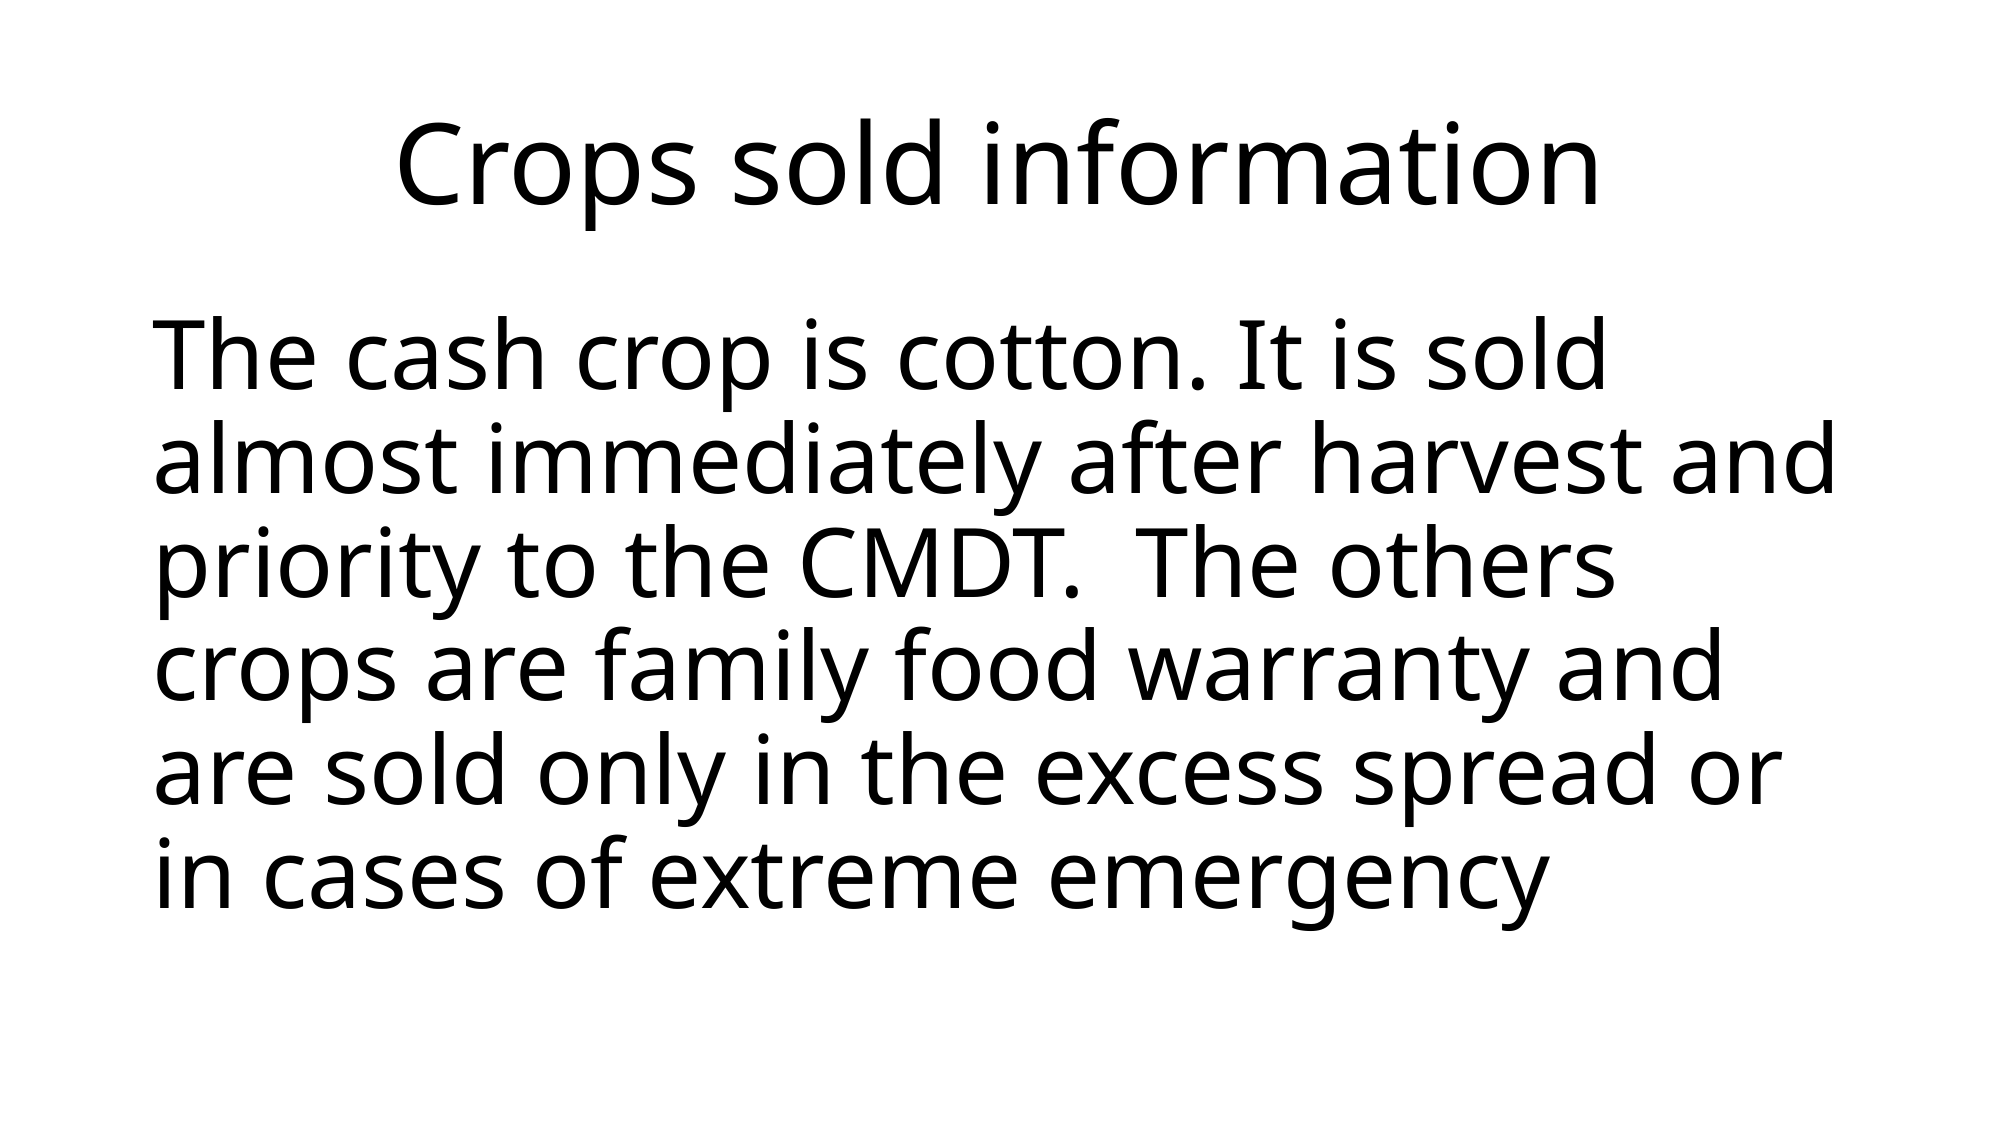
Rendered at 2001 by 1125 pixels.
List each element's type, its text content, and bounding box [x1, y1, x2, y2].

list The cash crop is cotton. It is sold almost immediately after harvest and priority to the CMDT. The others crops are family food warranty and are sold only in the excess spread or in cases of extreme emergency [137, 299, 1863, 1014]
title Crops sold information [137, 59, 1863, 278]
